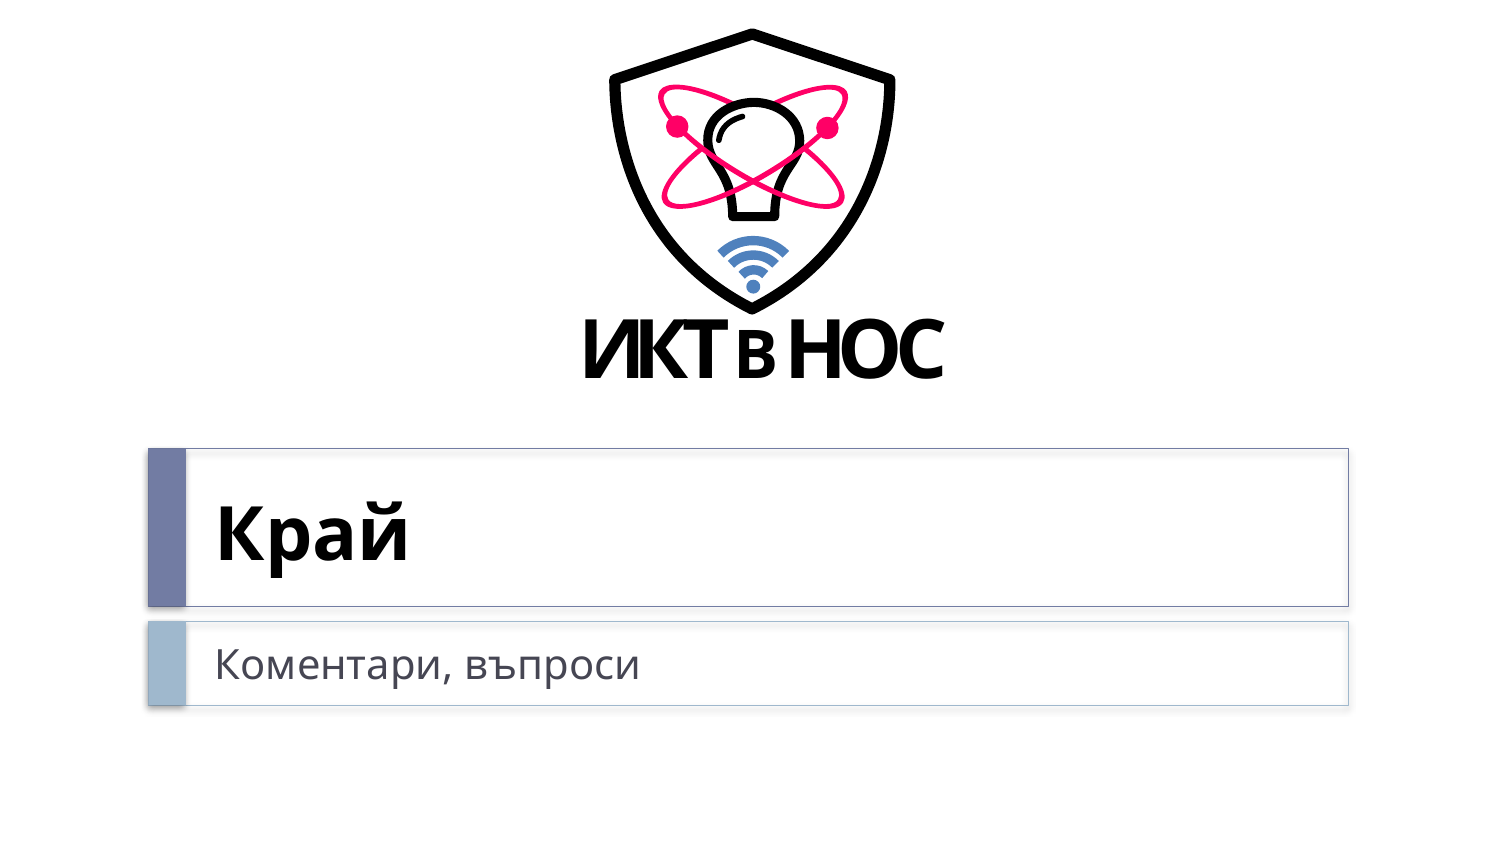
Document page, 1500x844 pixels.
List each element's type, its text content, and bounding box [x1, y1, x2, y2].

title Край [200, 478, 1325, 600]
subtitle Коментари, въпроси [200, 630, 1325, 697]
